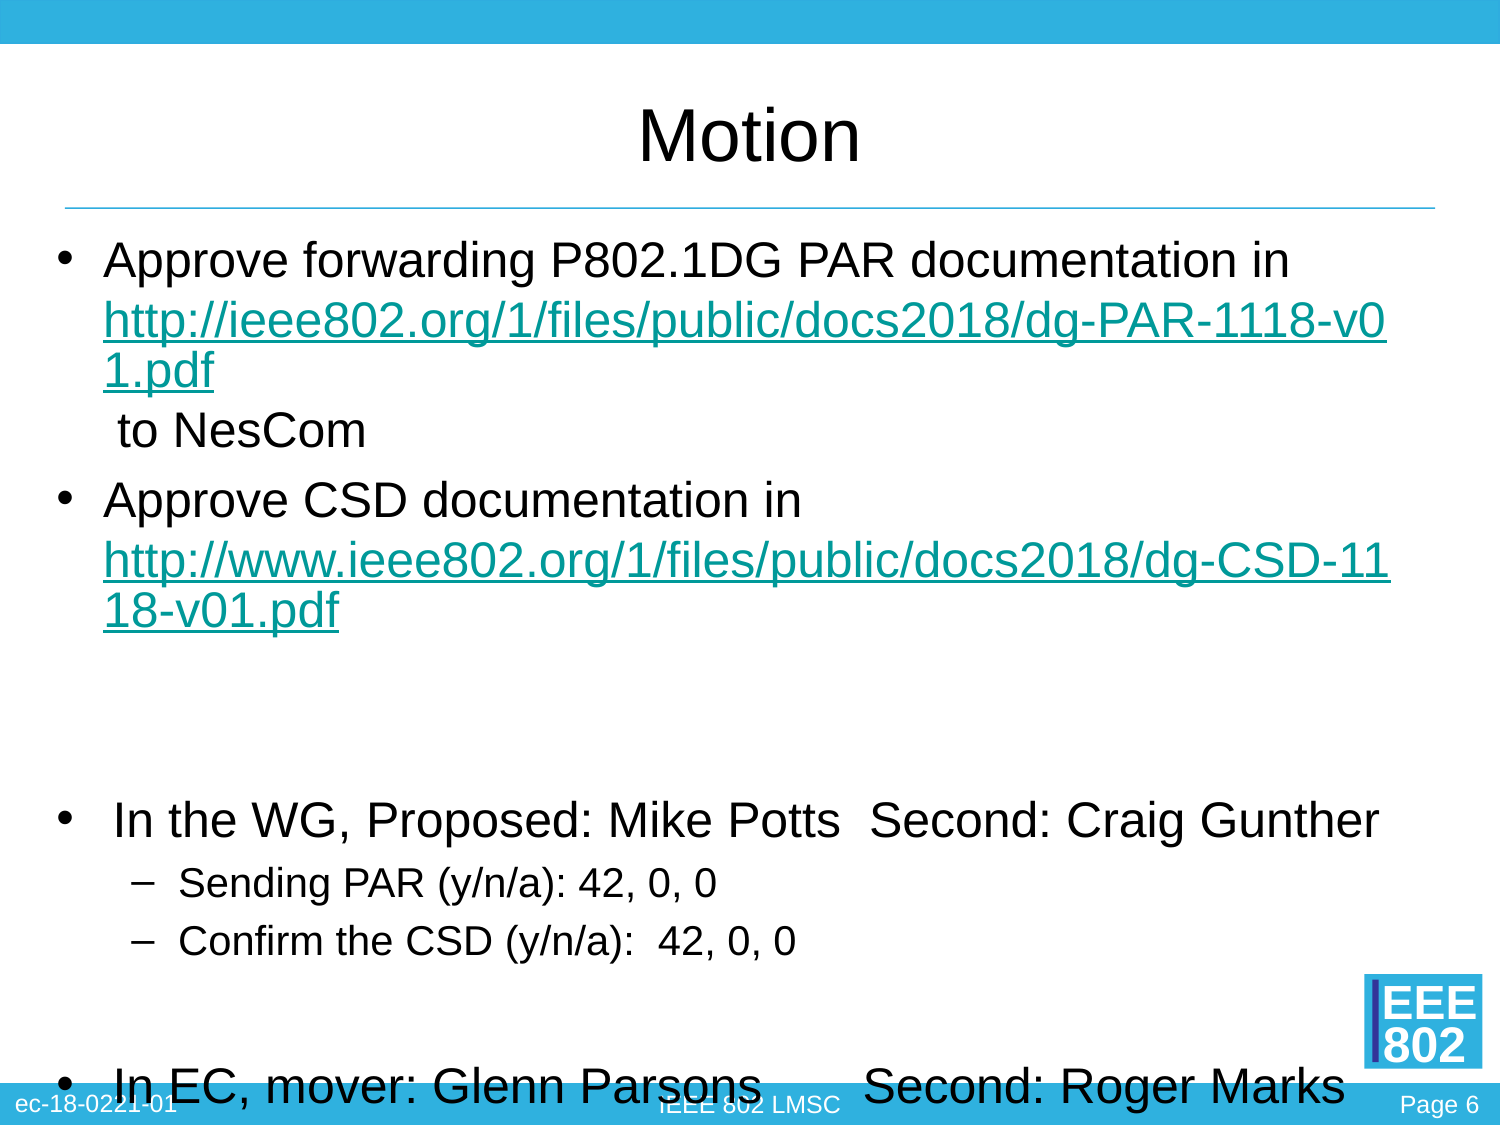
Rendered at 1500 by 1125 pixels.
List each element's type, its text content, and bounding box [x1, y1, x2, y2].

list Approve forwarding P802.1DG PAR documentation in http://ieee802.org/1/files/public/docs2018/dg-PAR-1118-v01.pdf to NesCom Approve CSD documentation in http://www.ieee802.org/1/files/public/docs2018/dg-CSD-1118-v01.pdf In the WG, Proposed: Mike Potts Second: Craig Gunther Sending PAR (y/n/a): 42, 0, 0 Confirm the CSD (y/n/a): 42, 0, 0 In EC, mover: Glenn Parsons Second: Roger Marks (y/n/a): <y>,<n>,<a> [41, 220, 1425, 1038]
title Motion [75, 66, 1425, 197]
